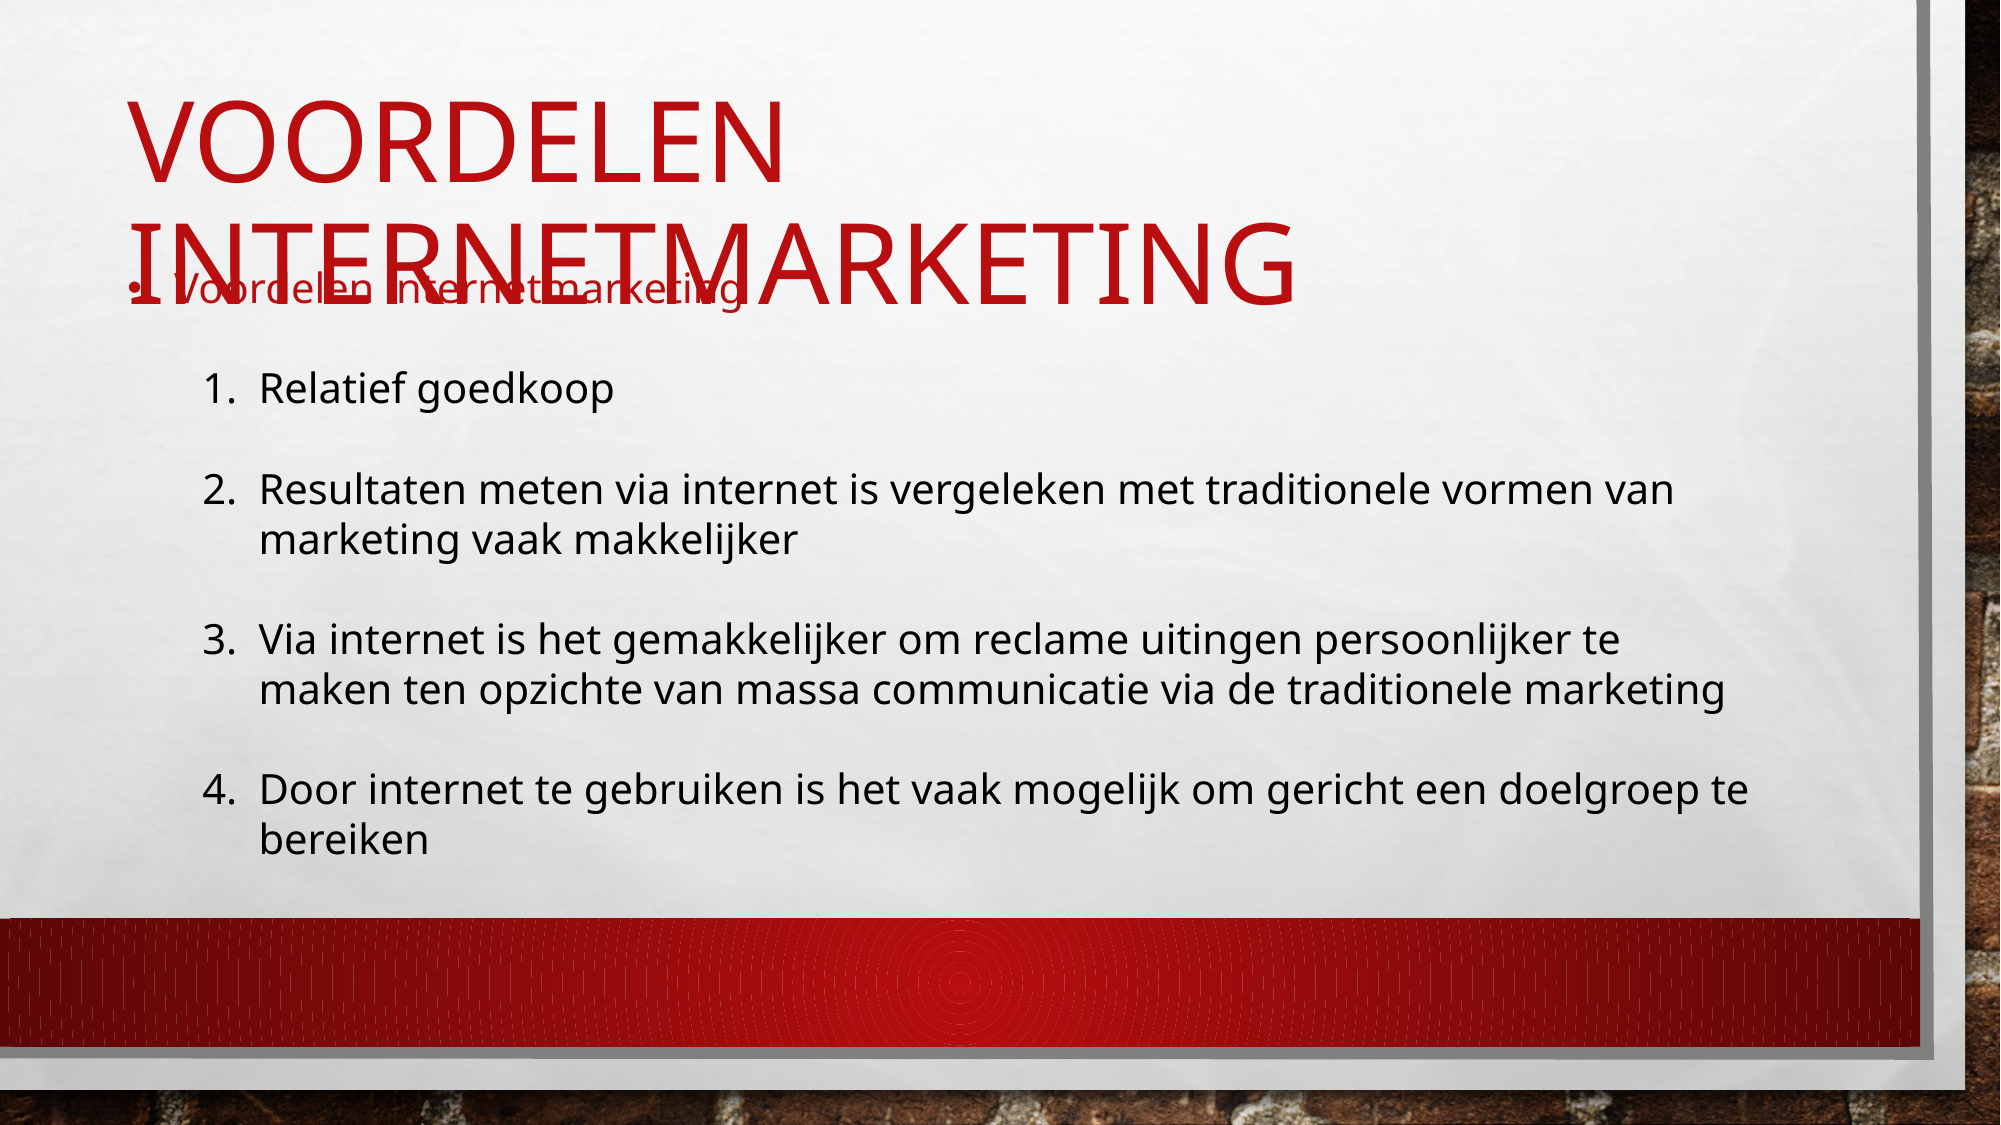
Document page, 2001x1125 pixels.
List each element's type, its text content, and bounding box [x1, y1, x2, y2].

picture [0, 0, 2000, 1125]
text_box Voordelen internetmarketing Relatief goedkoop Resultaten meten via internet is vergeleken met traditionele vormen van marketing vaak makkelijker Via internet is het gemakkelijker om reclame uitingen persoonlijker te maken ten opzichte van massa communicatie via de traditionele marketing Door internet te gebruiken is het vaak mogelijk om gericht een doelgroep te bereiken [112, 254, 1766, 870]
title Voordelen internetmarketing [112, 112, 1818, 302]
